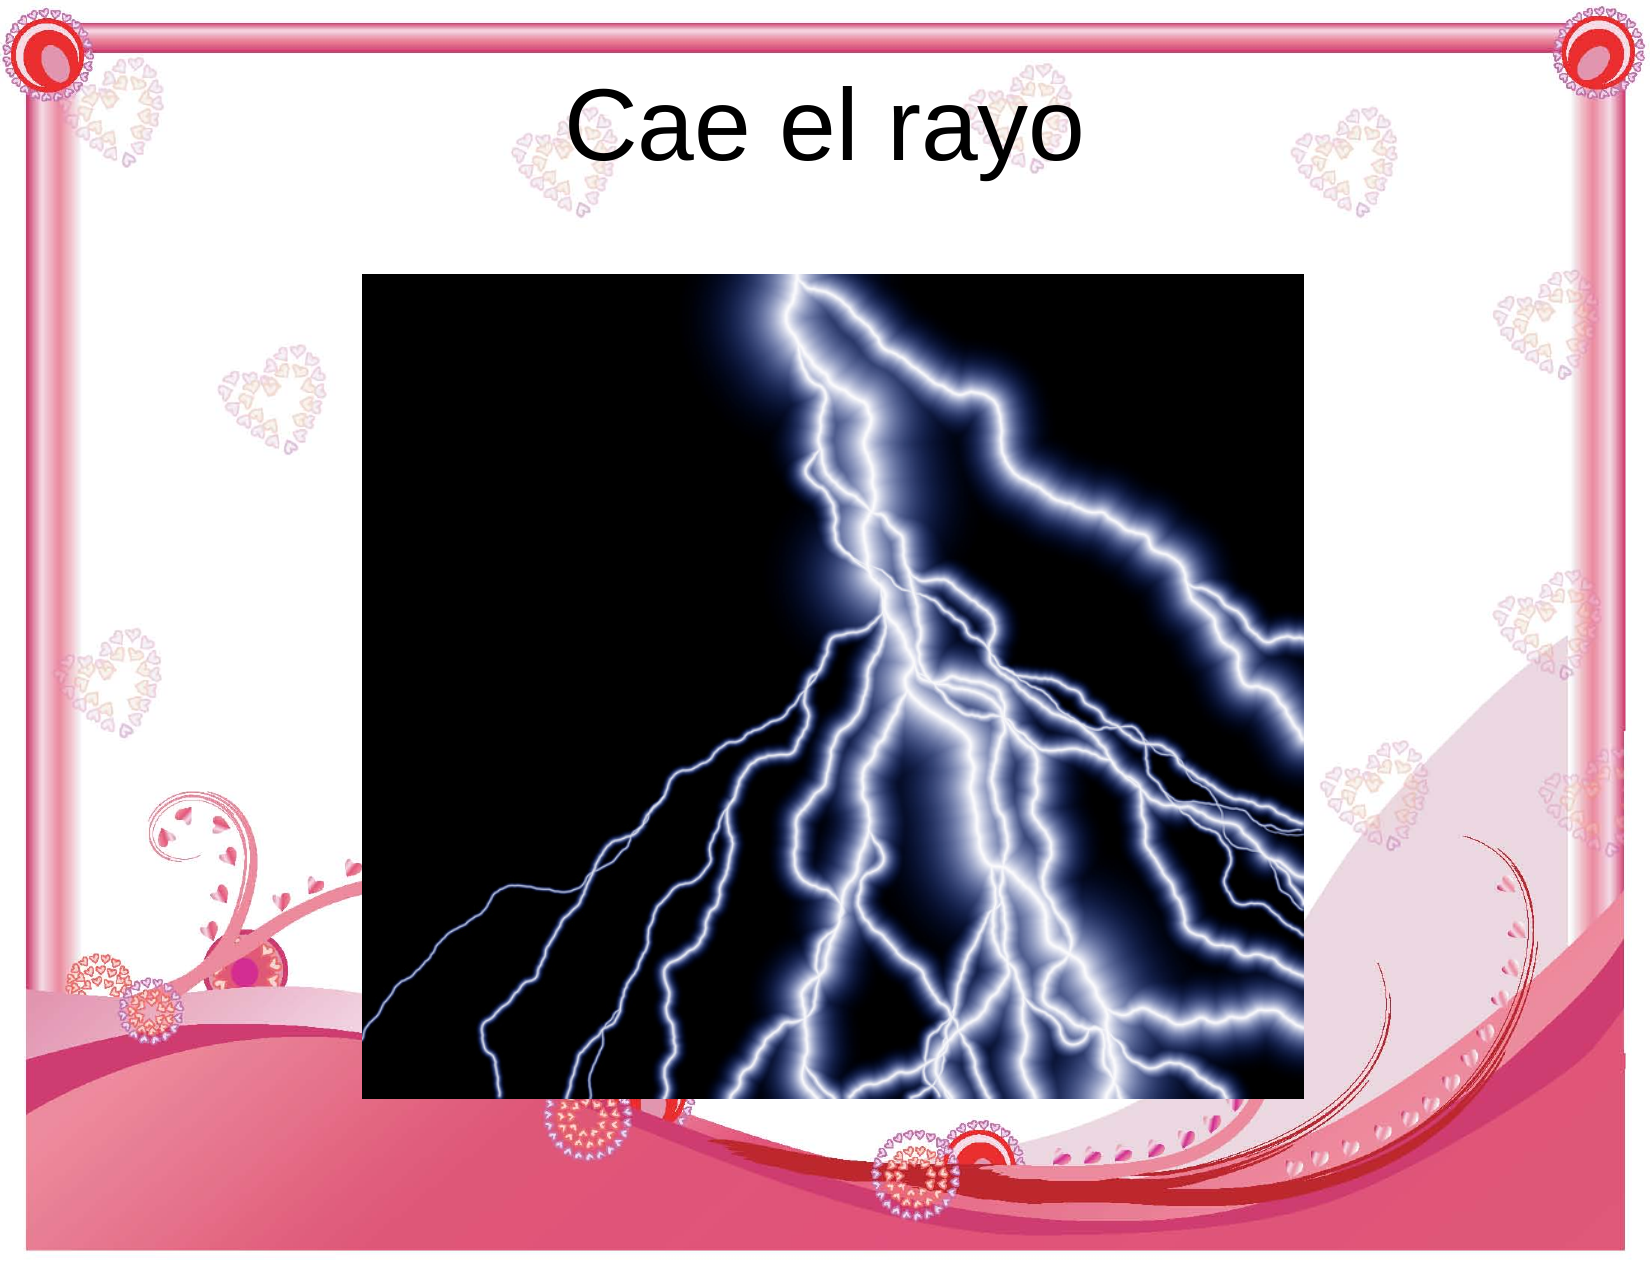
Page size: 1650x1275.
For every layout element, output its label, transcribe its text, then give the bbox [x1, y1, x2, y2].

picture [0, 0, 1650, 1275]
title Cae el rayo [82, 51, 1568, 264]
